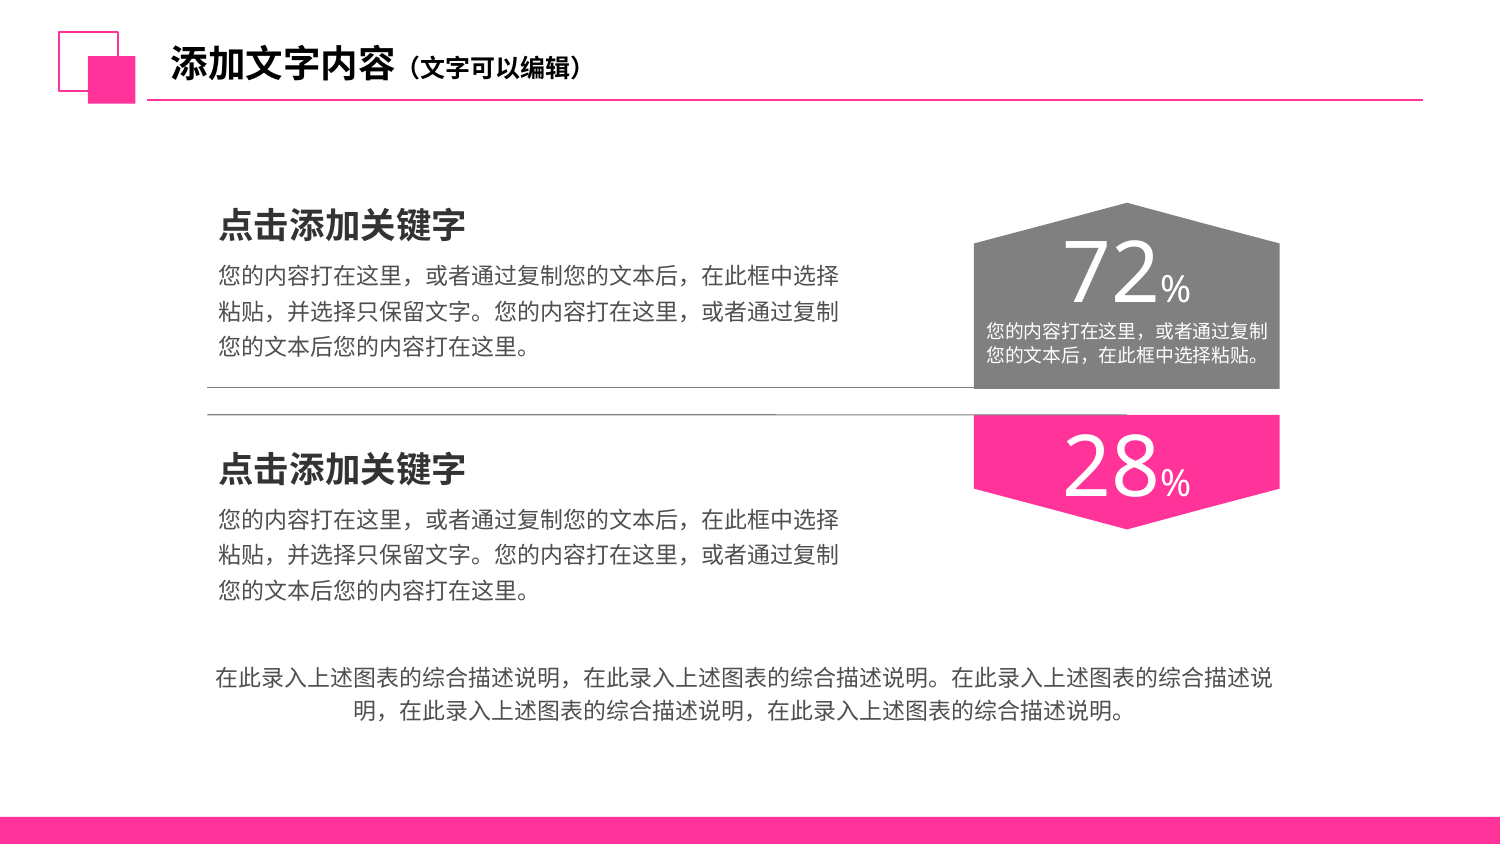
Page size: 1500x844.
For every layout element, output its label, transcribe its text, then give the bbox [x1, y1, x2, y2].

text_box 添加文字内容（文字可以编辑） [159, 34, 736, 91]
text_box 72% 您的内容打在这里，或者通过复制您的文本后，在此框中选择粘贴。 [973, 202, 1280, 389]
text_box 点击添加关键字 [207, 197, 551, 247]
text_box 28% [973, 414, 1280, 530]
text_box 在此录入上述图表的综合描述说明，在此录入上述图表的综合描述说明。在此录入上述图表的综合描述说明，在此录入上述图表的综合描述说明，在此录入上述图表的综合描述说明。 [194, 652, 1295, 730]
text_box 点击添加关键字 [207, 441, 551, 491]
text_box 您的内容打在这里，或者通过复制您的文本后，在此框中选择粘贴，并选择只保留文字。您的内容打在这里，或者通过复制您的文本后您的内容打在这里。 [207, 491, 854, 610]
text_box 您的内容打在这里，或者通过复制您的文本后，在此框中选择粘贴，并选择只保留文字。您的内容打在这里，或者通过复制您的文本后您的内容打在这里。 [207, 247, 854, 367]
